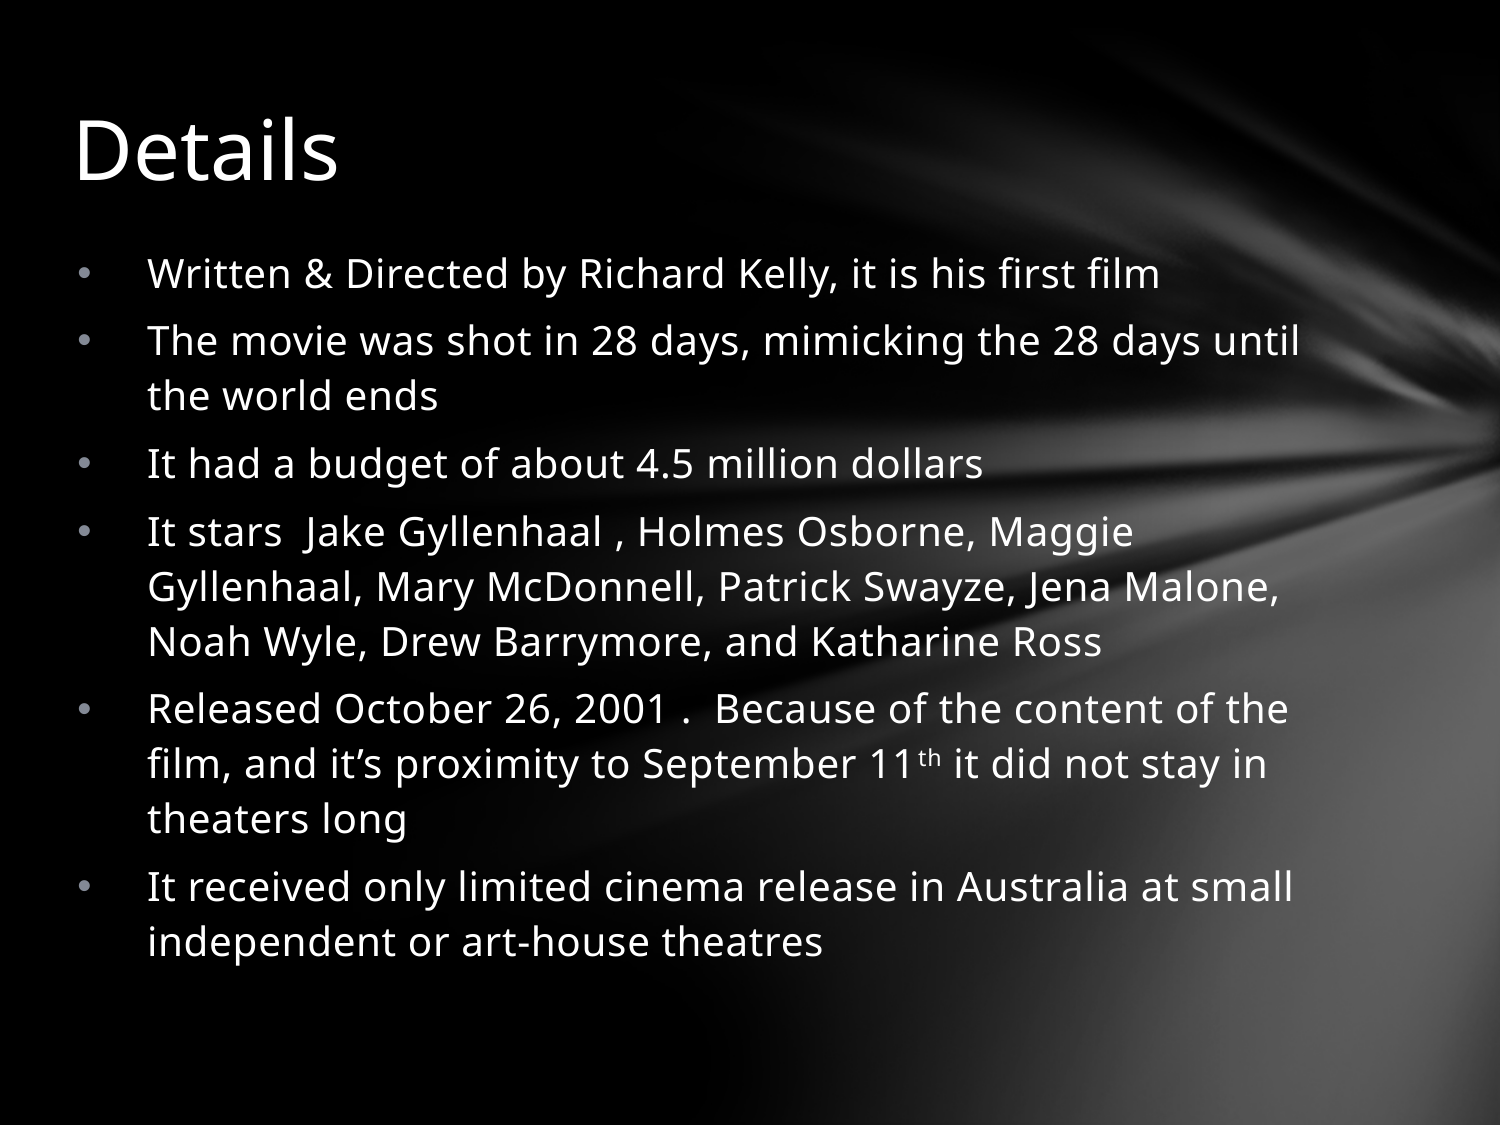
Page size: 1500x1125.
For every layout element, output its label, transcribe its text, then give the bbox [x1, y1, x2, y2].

title Details [57, 37, 1319, 213]
list Written & Directed by Richard Kelly, it is his first film The movie was shot in 28 days, mimicking the 28 days until the world ends It had a budget of about 4.5 million dollars It stars Jake Gyllenhaal , Holmes Osborne, Maggie Gyllenhaal, Mary McDonnell, Patrick Swayze, Jena Malone, Noah Wyle, Drew Barrymore, and Katharine Ross Released October 26, 2001 . Because of the content of the film, and it’s proximity to September 11th it did not stay in theaters long It received only limited cinema release in Australia at small independent or art-house theatres [62, 237, 1323, 1063]
